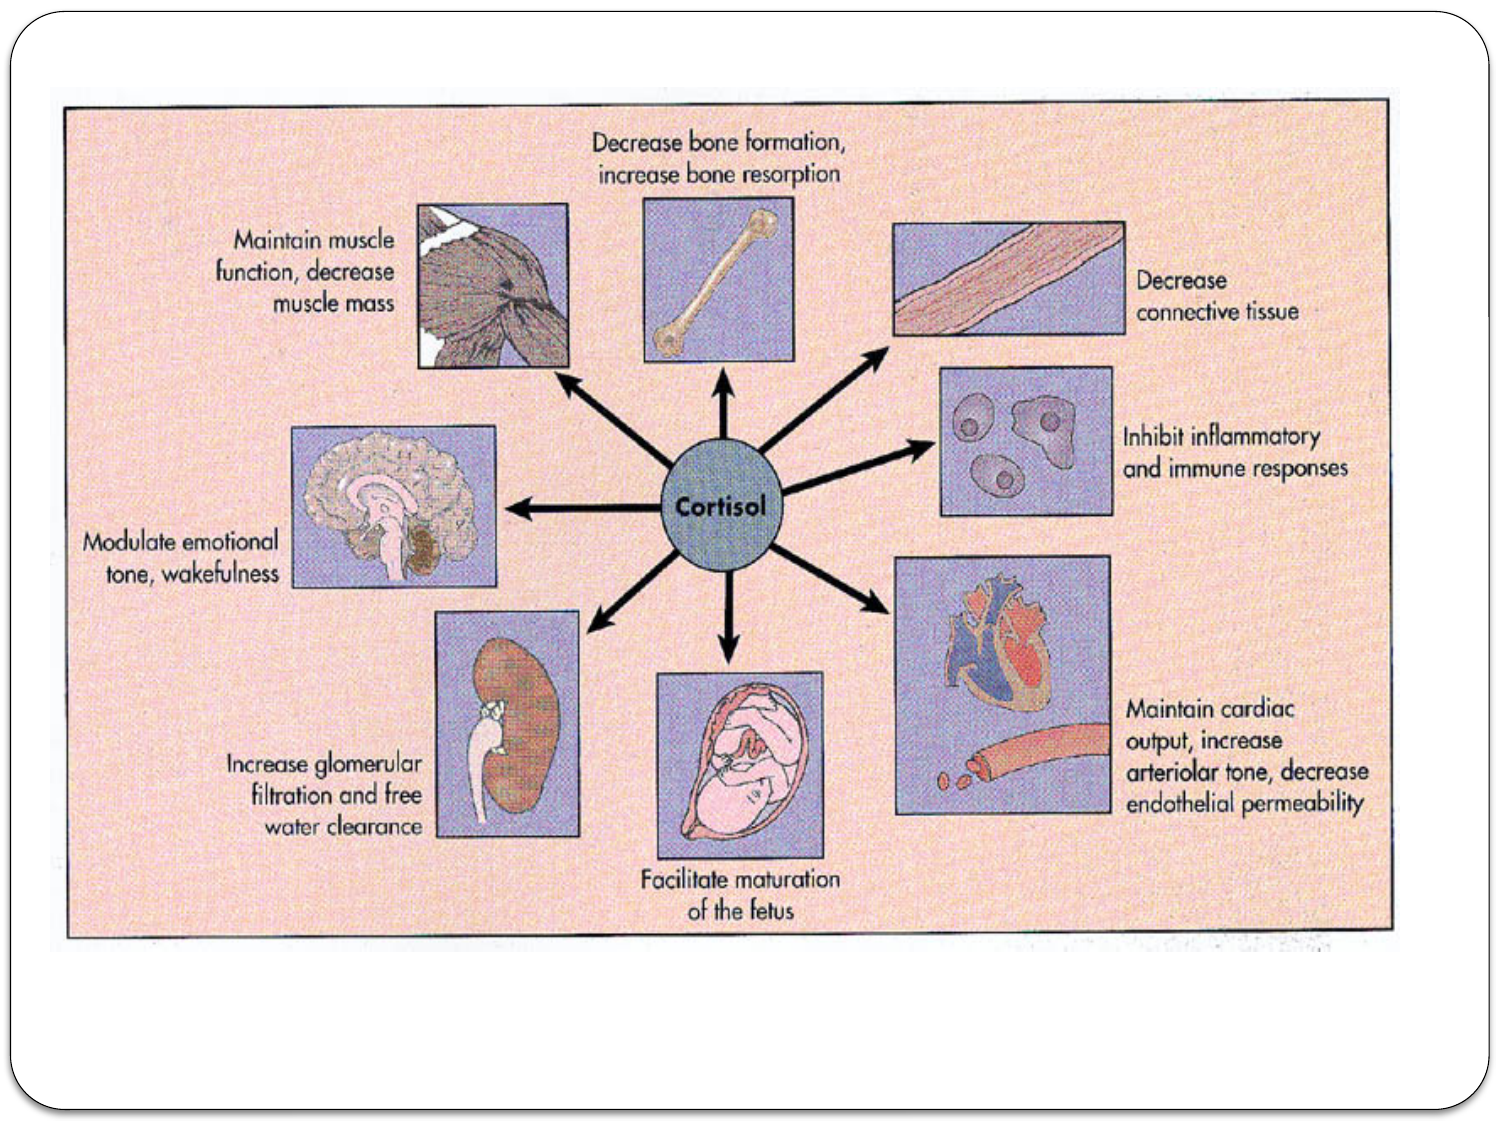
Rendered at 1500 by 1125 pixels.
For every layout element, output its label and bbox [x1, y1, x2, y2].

picture [49, 87, 1401, 953]
